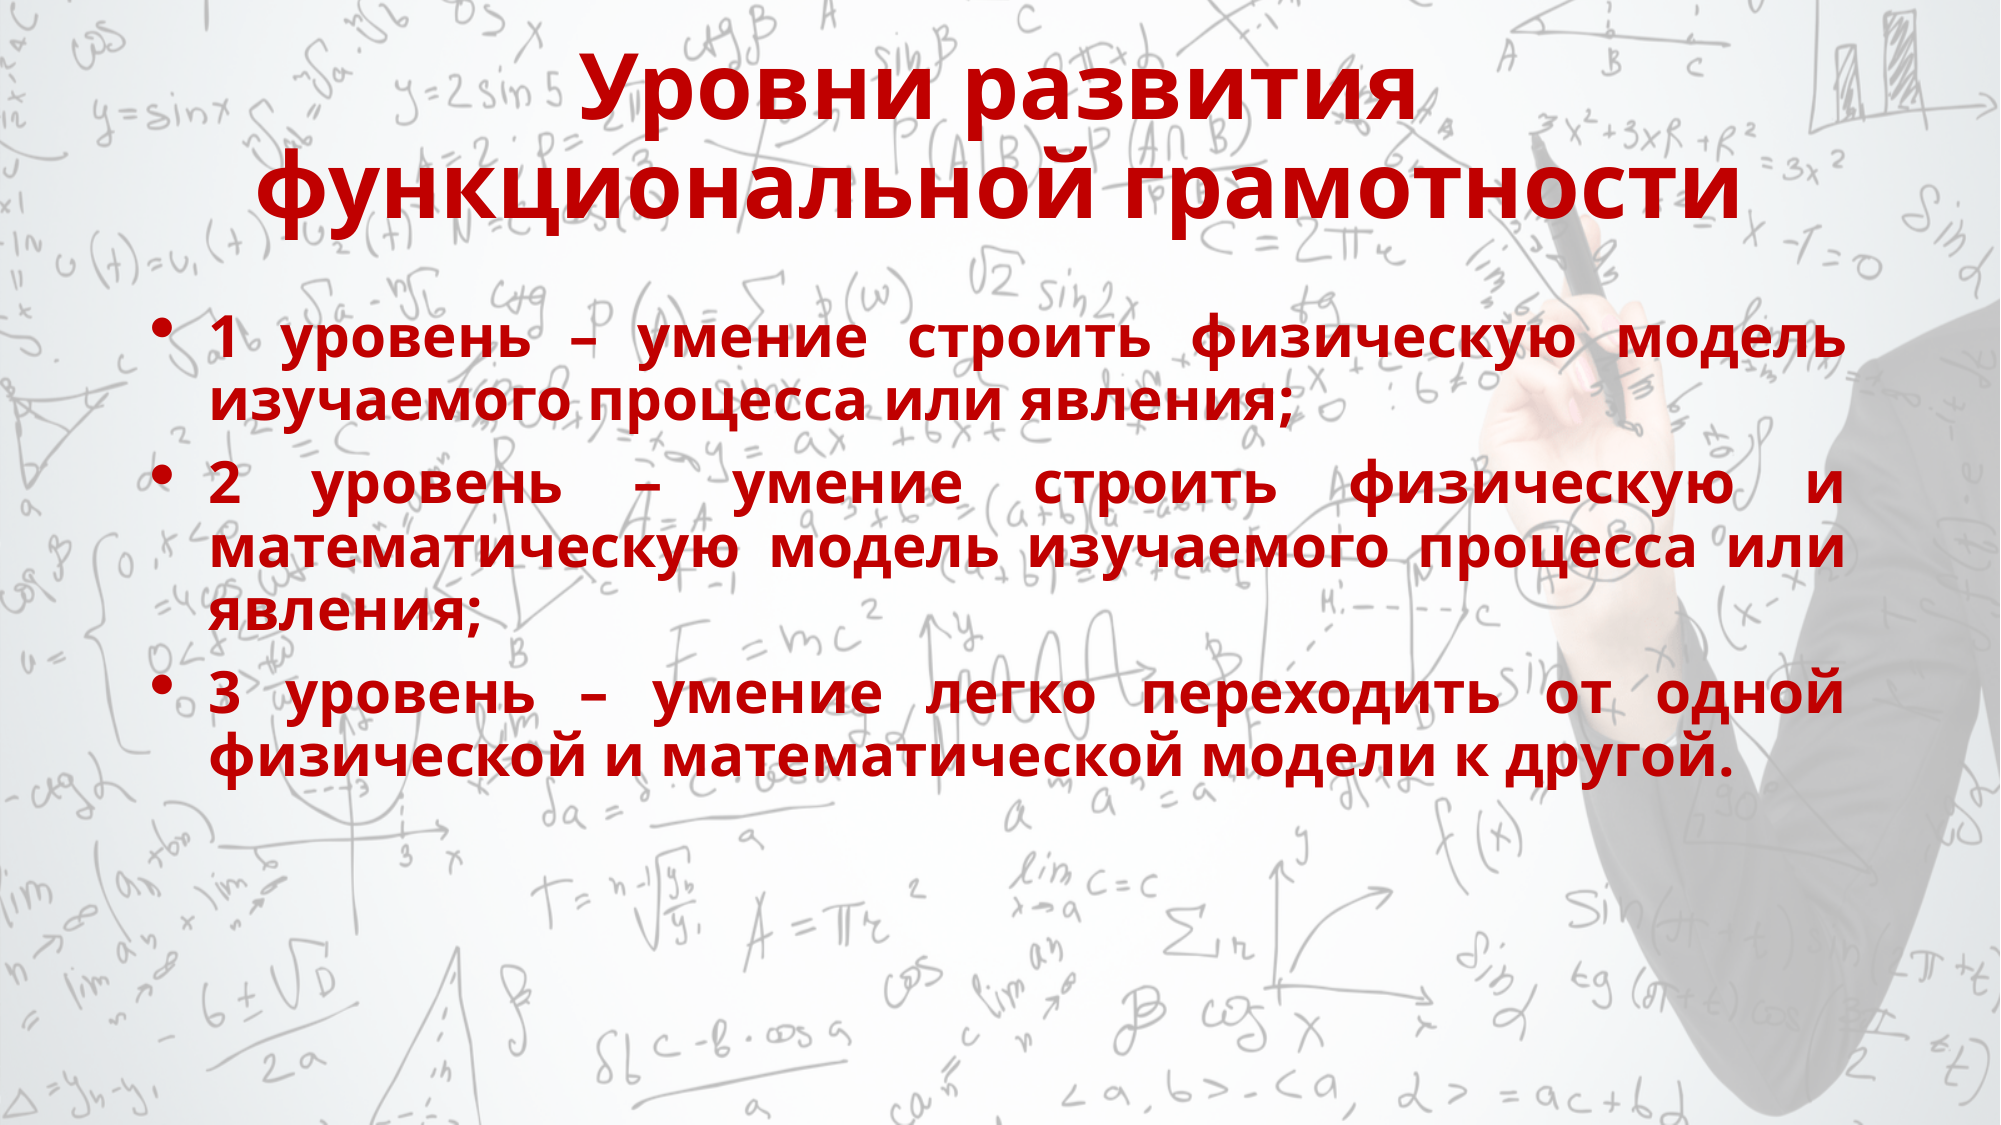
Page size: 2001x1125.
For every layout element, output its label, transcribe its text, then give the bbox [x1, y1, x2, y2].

title Уровни развития функциональной грамотности [137, 30, 1863, 249]
list 1 уровень – умение строить физическую модель изучаемого процесса или явления; 2 уровень – умение строить физическую и математическую модель изучаемого процесса или явления; 3 уровень – умение легко переходить от одной физической и математической модели к другой. [137, 299, 1863, 1014]
